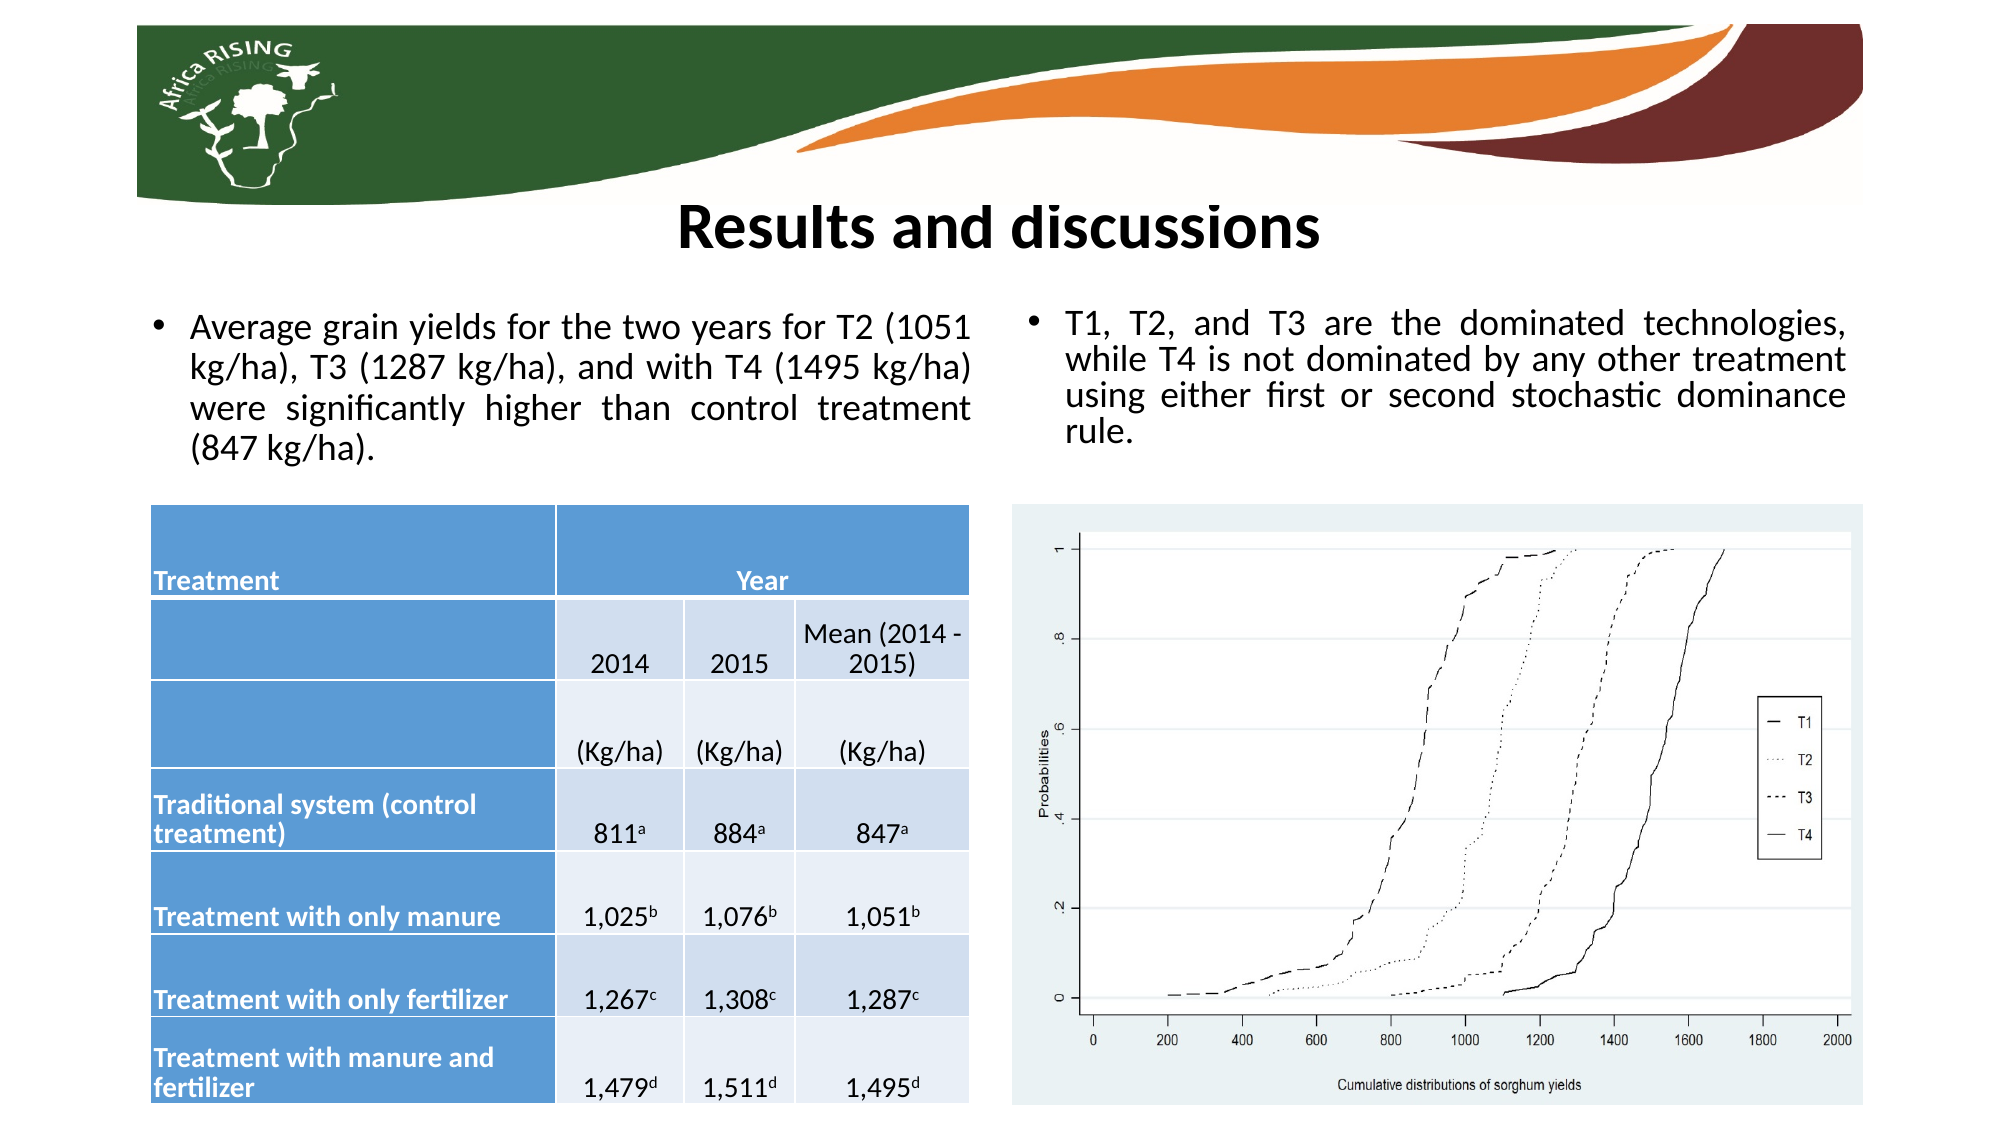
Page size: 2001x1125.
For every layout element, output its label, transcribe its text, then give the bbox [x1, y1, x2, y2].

table_cell 1,308c [685, 935, 794, 1016]
table_cell [151, 681, 555, 767]
table_cell 2015 [685, 600, 794, 679]
table_cell (Kg/ha) [685, 681, 794, 767]
picture [1012, 504, 1863, 1105]
picture [137, 24, 1863, 205]
table_cell Treatment with manure and fertilizer [151, 1017, 555, 1103]
table_header Year [557, 505, 969, 595]
list T1, T2, and T3 are the dominated technologies, while T4 is not dominated by any other treatment using either first or second stochastic dominance rule. [1012, 299, 1863, 504]
table_cell 1,025b [557, 852, 683, 933]
list Average grain yields for the two years for T2 (1051 kg/ha), T3 (1287 kg/ha), and with T4 (1495 kg/ha) were significantly higher than control treatment (847 kg/ha). [137, 299, 988, 1089]
table_cell Treatment with only fertilizer [151, 935, 555, 1016]
table_cell 884a [685, 769, 794, 850]
table_cell (Kg/ha) [796, 681, 969, 767]
table_cell 1,267c [557, 935, 683, 1016]
table_cell 1,495d [796, 1017, 969, 1103]
table_cell Mean (2014 - 2015) [796, 600, 969, 679]
table_cell Traditional system (control treatment) [151, 769, 555, 850]
title Results and discussions [137, 205, 1863, 278]
table_cell 1,076b [685, 852, 794, 933]
table_cell 1,479d [557, 1017, 683, 1103]
table_cell 1,511d [685, 1017, 794, 1103]
table_cell [151, 600, 555, 679]
table_cell Treatment with only manure [151, 852, 555, 933]
table_cell 1,051b [796, 852, 969, 933]
table_cell 2014 [557, 600, 683, 679]
table_cell (Kg/ha) [557, 681, 683, 767]
table_cell 811a [557, 769, 683, 850]
table_cell 1,287c [796, 935, 969, 1016]
table_cell 847a [796, 769, 969, 850]
table_header Treatment [151, 505, 555, 595]
